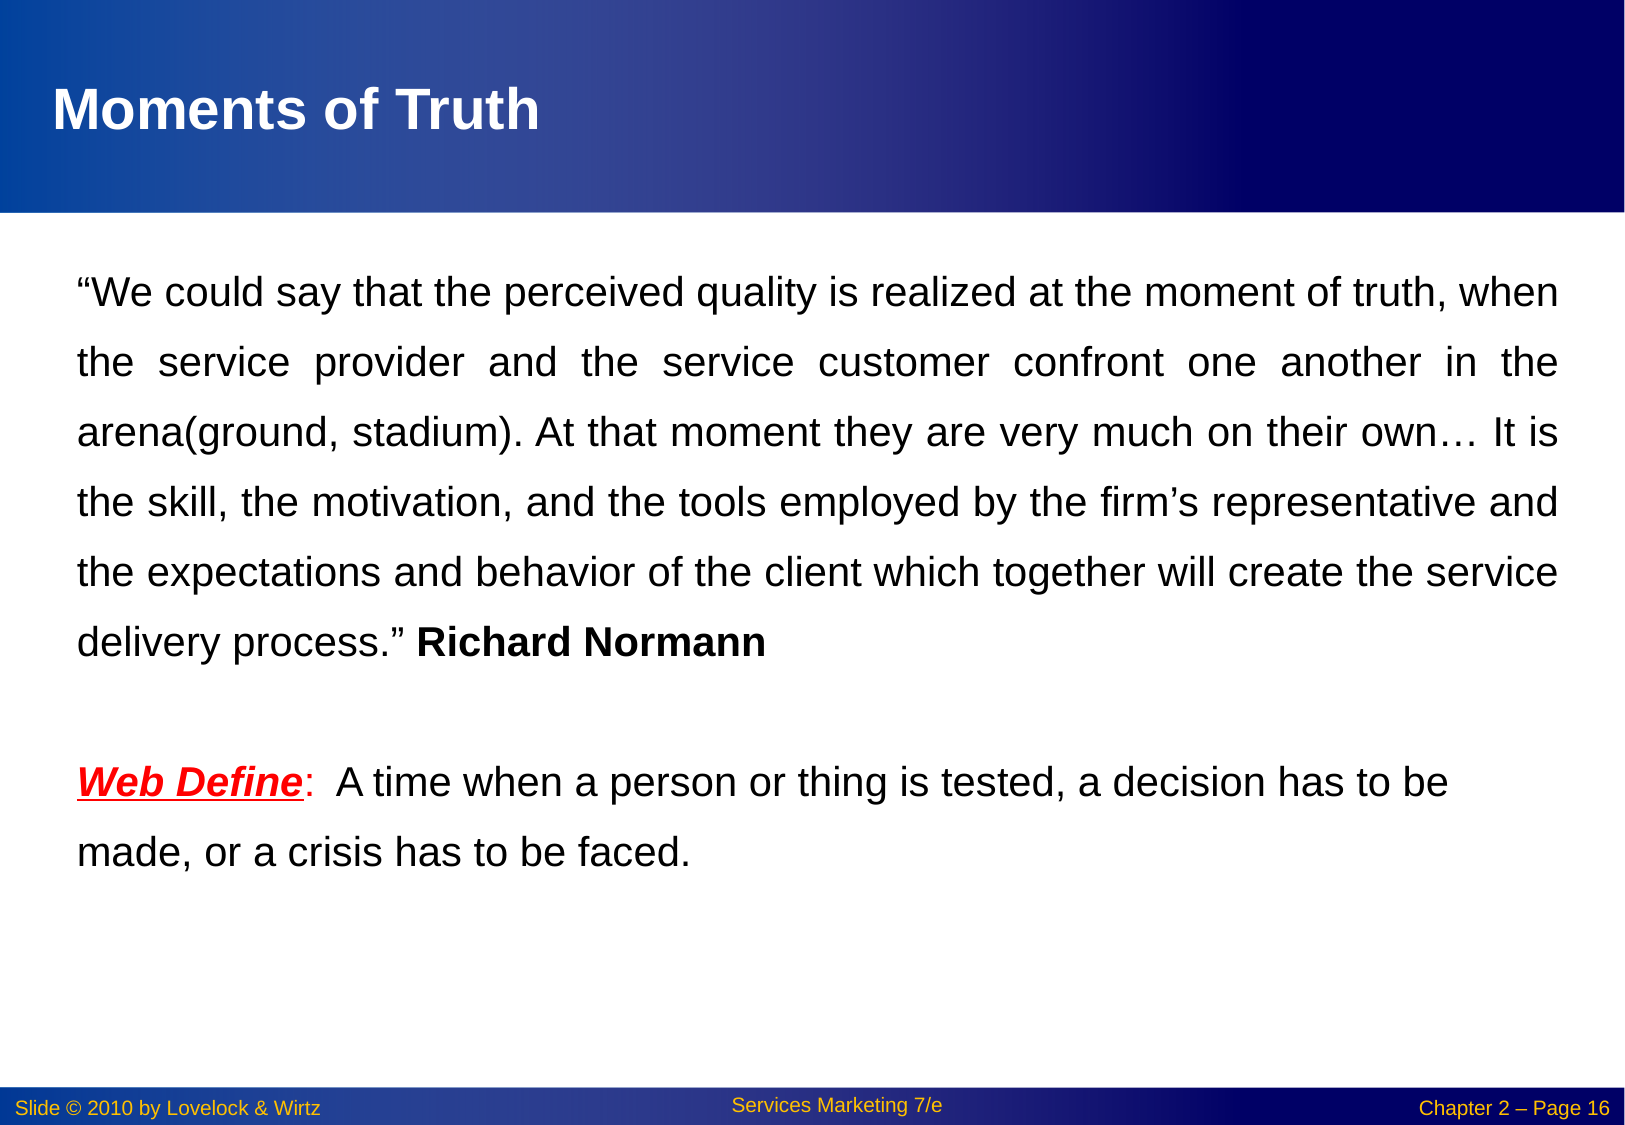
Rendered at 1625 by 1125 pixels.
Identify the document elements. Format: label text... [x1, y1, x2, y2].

title Moments of Truth [36, 37, 1088, 176]
text_box “We could say that the perceived quality is realized at the moment of truth, when the service provider and the service customer confront one another in the arena(ground, stadium). At that moment they are very much on their own… It is the skill, the motivation, and the tools employed by the firm’s representative and the expectations and behavior of the client which together will create the service delivery process.” Richard Normann Web Define: A time when a person or thing is tested, a decision has to be made, or a crisis has to be faced. [62, 237, 1575, 1023]
